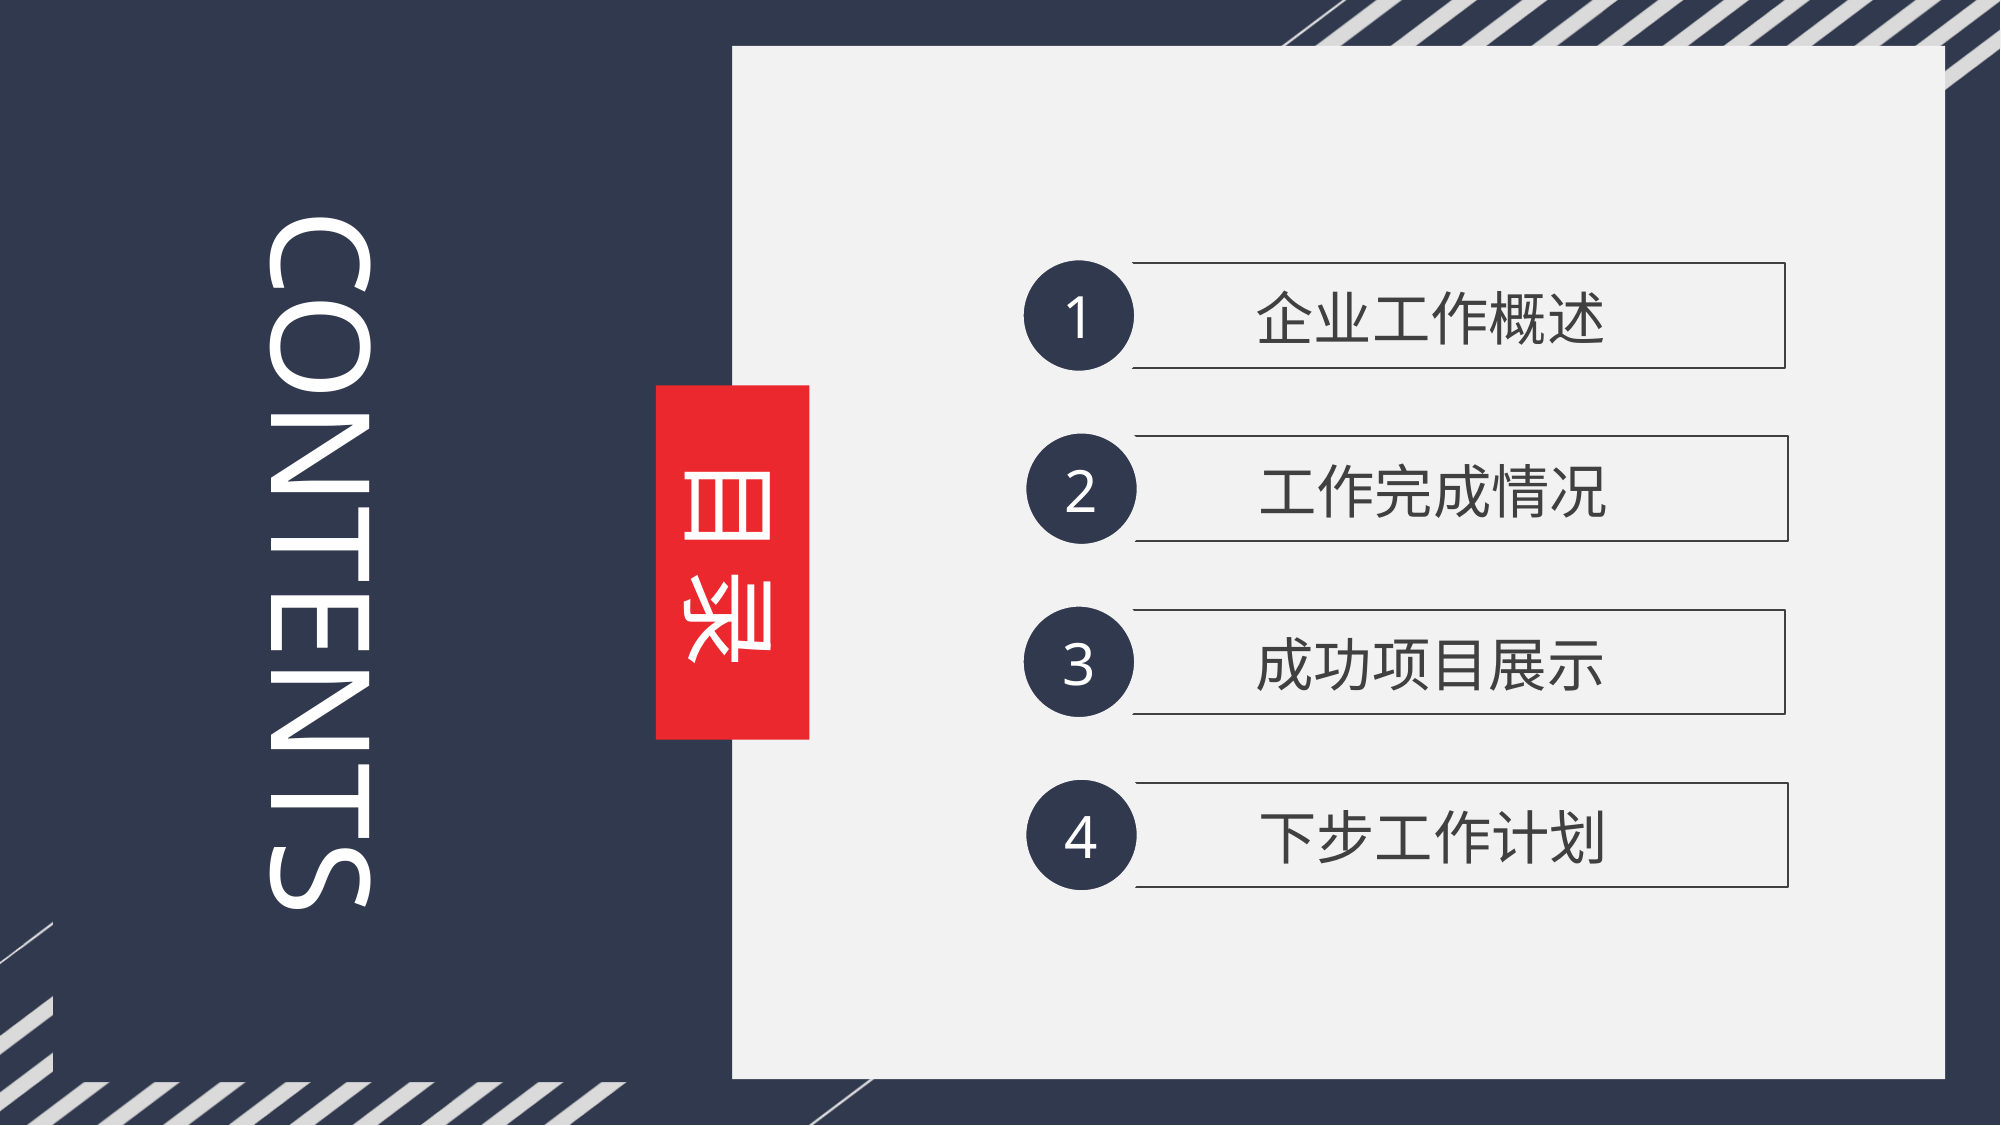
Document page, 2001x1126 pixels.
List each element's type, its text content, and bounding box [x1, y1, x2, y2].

text_box [51, 41, 734, 1084]
text_box CONTENTS [240, 152, 413, 973]
picture [0, 0, 2001, 1125]
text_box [1013, 250, 1788, 901]
text_box 目录 [655, 385, 810, 740]
